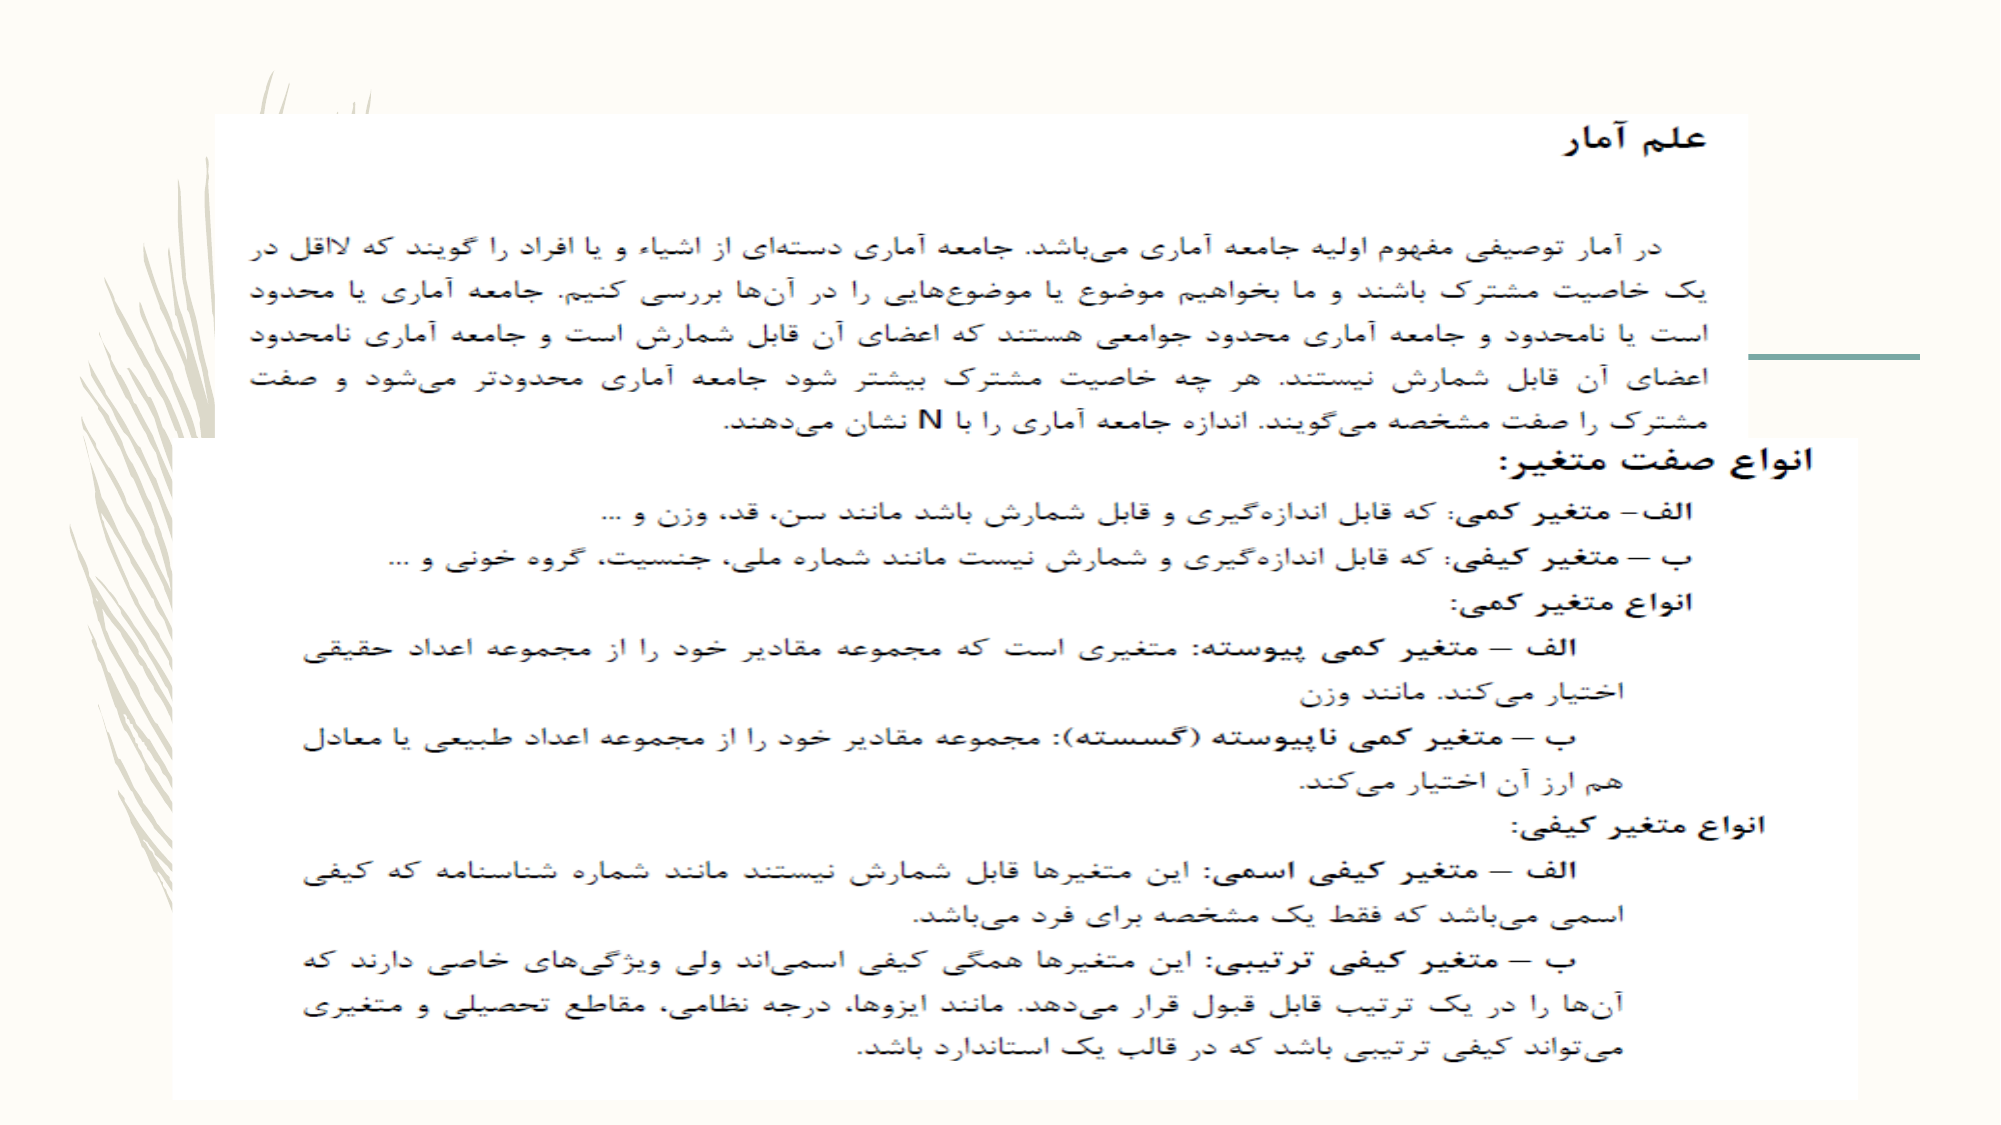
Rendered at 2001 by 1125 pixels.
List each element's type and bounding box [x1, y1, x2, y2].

picture [172, 113, 1859, 1100]
